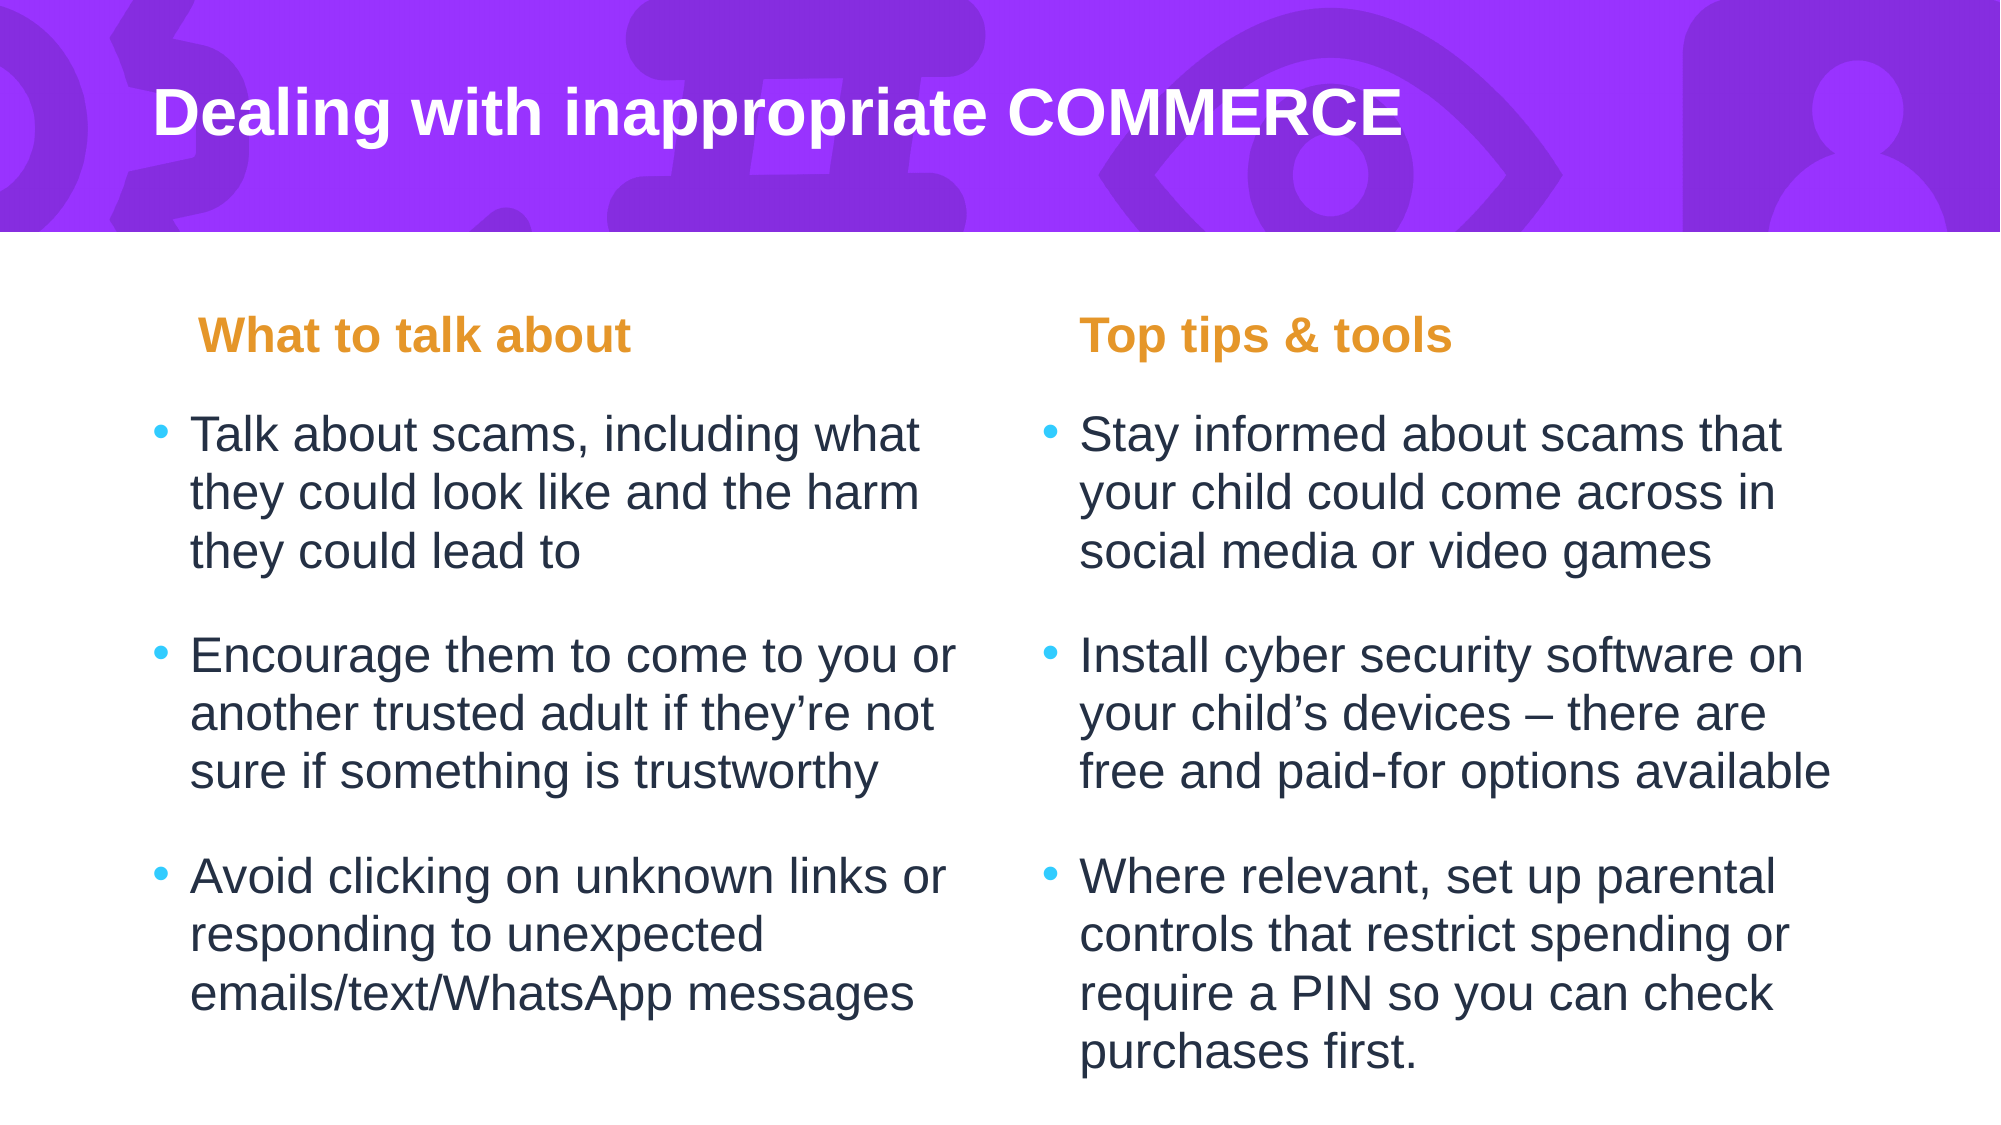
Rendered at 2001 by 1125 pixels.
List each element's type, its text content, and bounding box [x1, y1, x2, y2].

text_box Stay informed about scams that your child could come across in social media or video games Install cyber security software on your child’s devices – there are free and paid-for options available Where relevant, set up parental controls that restrict spending or require a PIN so you can check purchases first. [1026, 395, 1863, 1125]
list Talk about scams, including what they could look like and the harm they could lead to Encourage them to come to you or another trusted adult if they’re not sure if something is trustworthy Avoid clicking on unknown links or responding to unexpected emails/text/WhatsApp messages [137, 395, 974, 1080]
picture [0, 0, 2000, 233]
text_box What to talk about [183, 296, 674, 377]
text_box Top tips & tools [1064, 296, 1555, 377]
